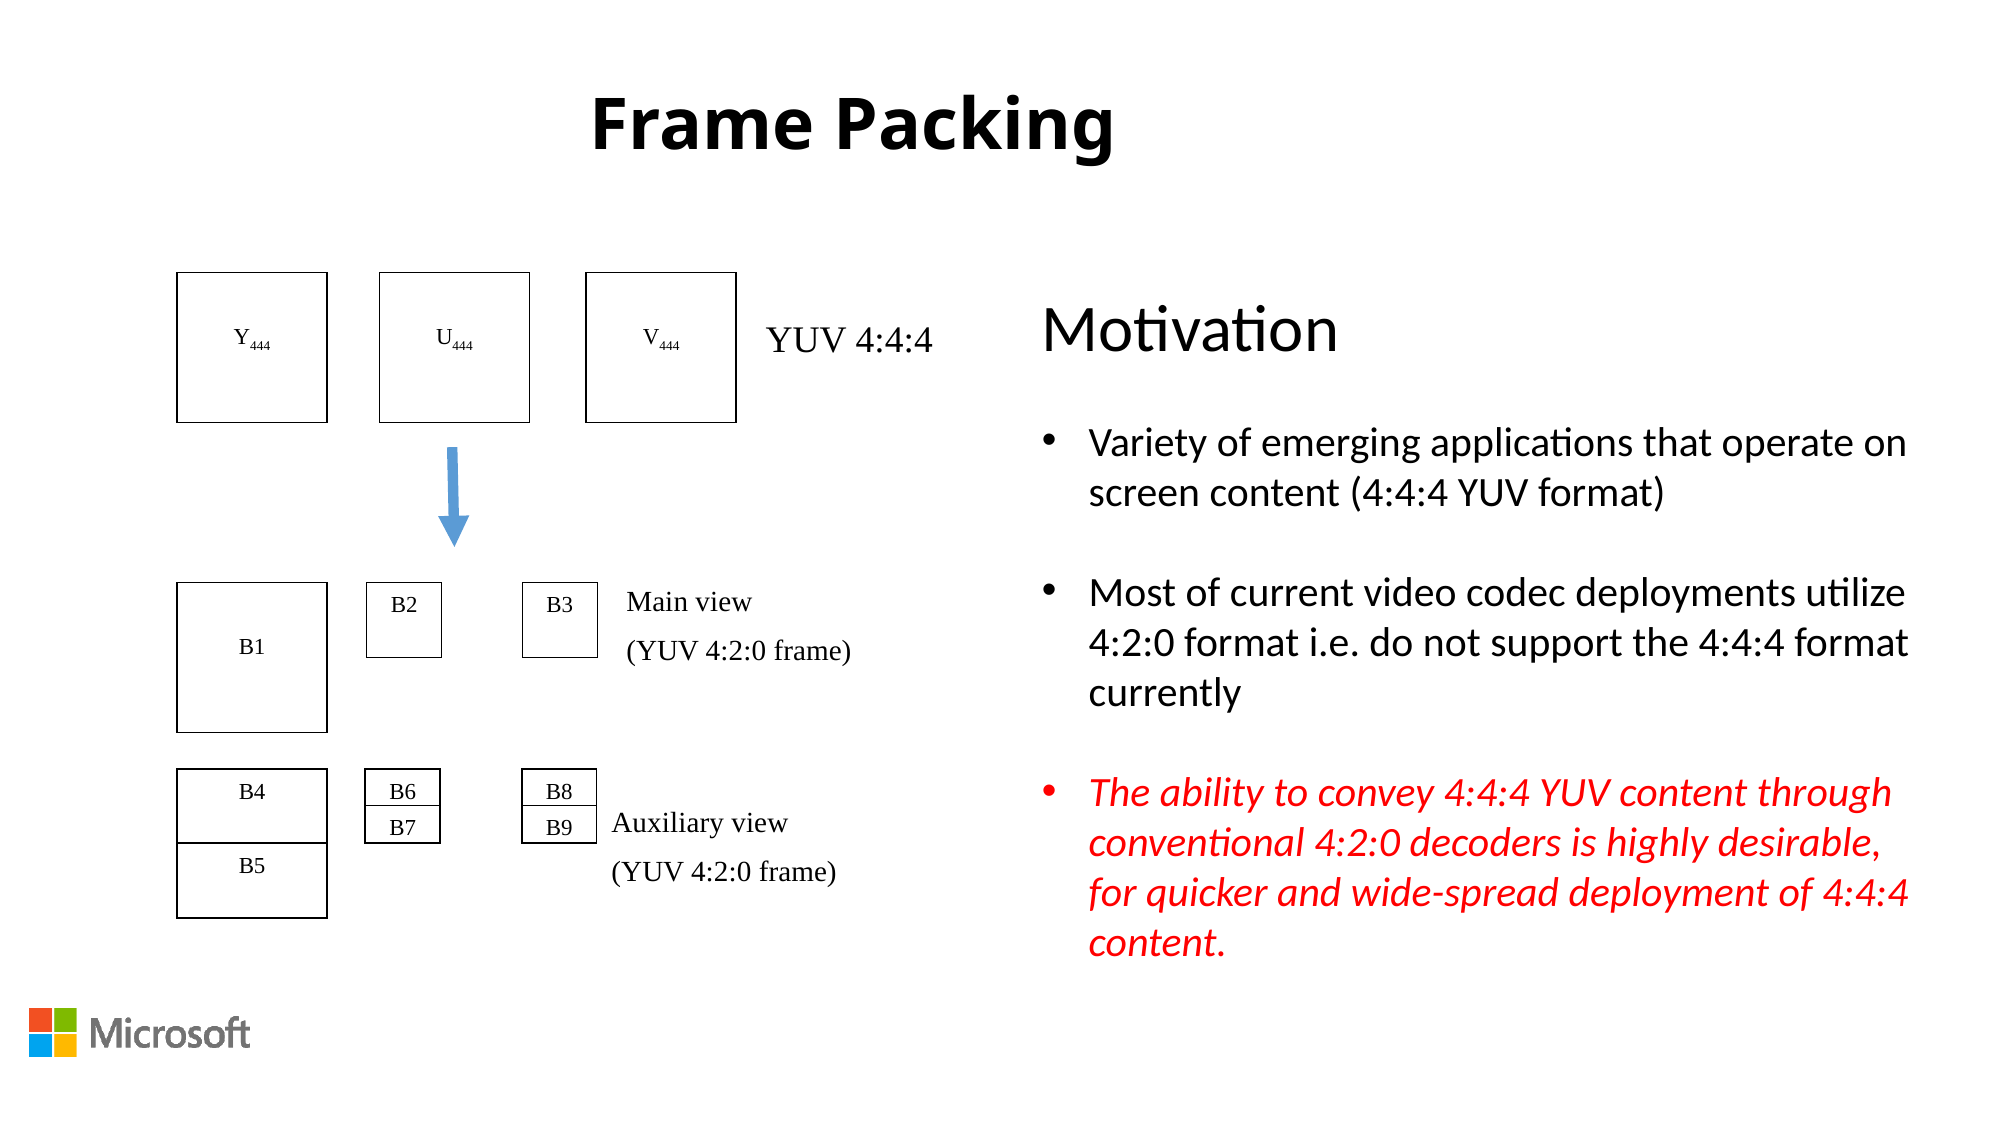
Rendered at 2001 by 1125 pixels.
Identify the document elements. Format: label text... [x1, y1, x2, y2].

text_box Main view (YUV 4:2:0 frame) [611, 574, 960, 674]
text_box Auxiliary view (YUV 4:2:0 frame) [597, 795, 925, 895]
text_box Motivation Variety of emerging applications that operate on screen content (4:4:4 YUV format) Most of current video codec deployments utilize 4:2:0 format i.e. do not support the 4:4:4 format currently The ability to convey 4:4:4 YUV content through conventional 4:2:0 decoders is highly desirable, for quicker and wide-spread deployment of 4:4:4 content. [1027, 277, 1928, 973]
text_box YUV 4:4:4 [750, 307, 954, 368]
picture [29, 1008, 250, 1057]
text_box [177, 768, 597, 919]
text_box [177, 272, 737, 423]
text_box Frame Packing [536, 58, 1170, 195]
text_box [177, 582, 598, 733]
